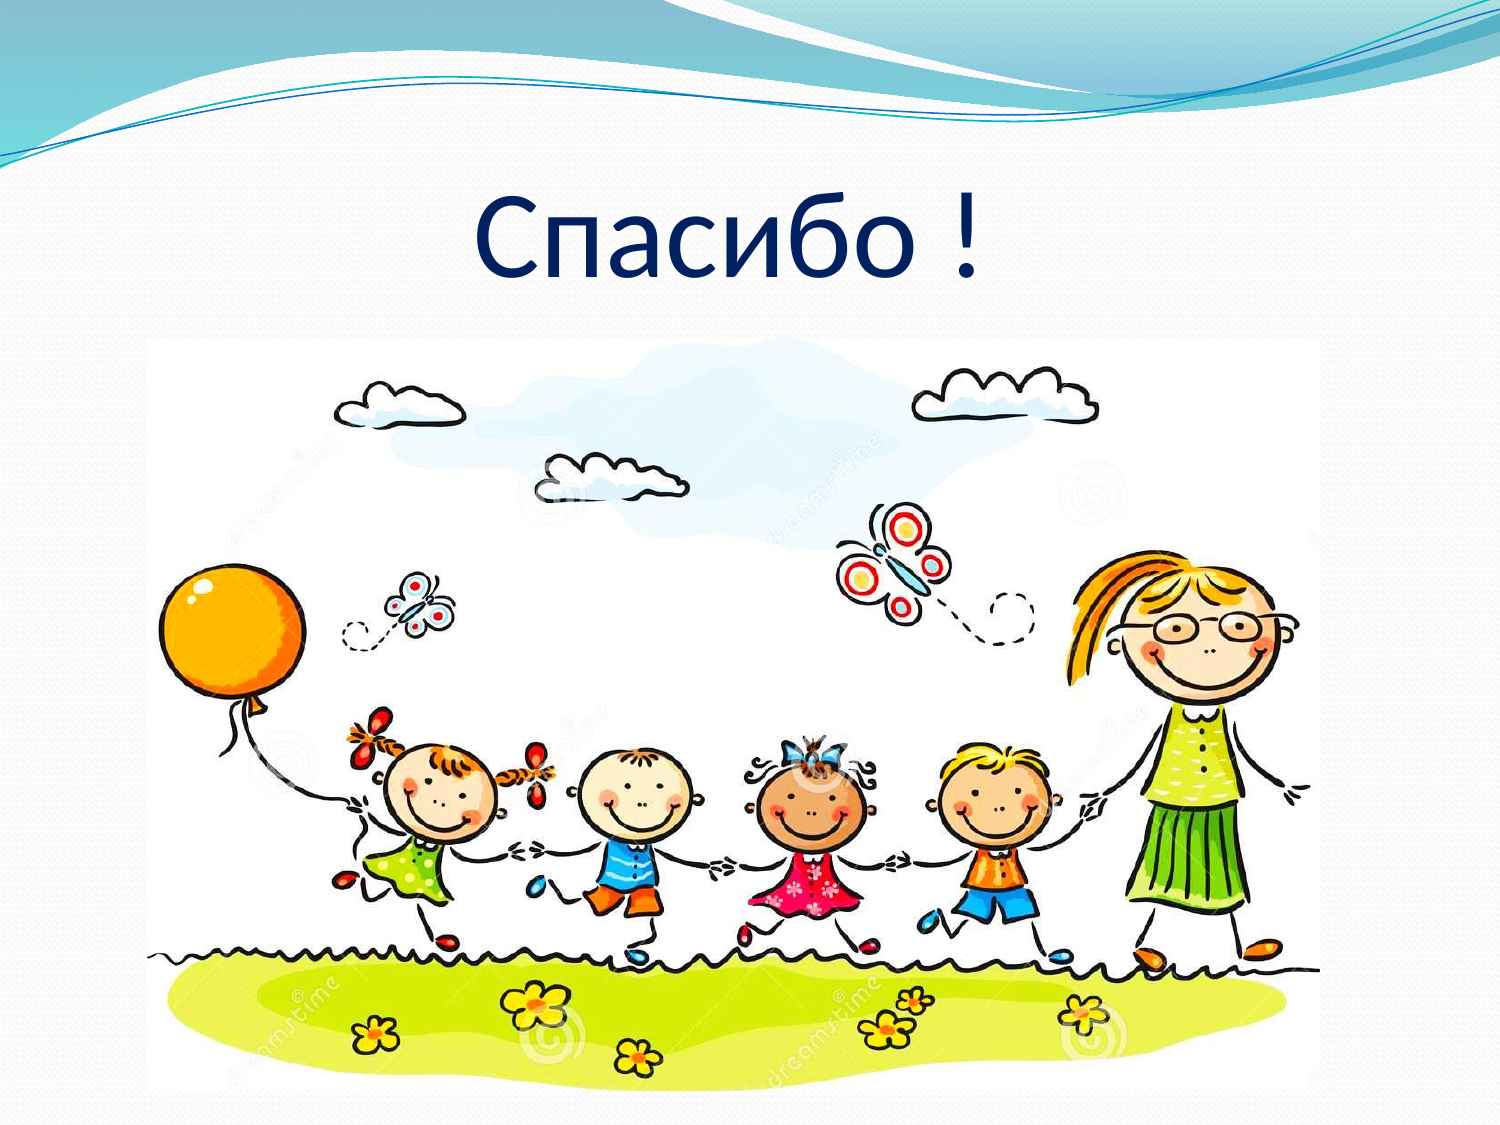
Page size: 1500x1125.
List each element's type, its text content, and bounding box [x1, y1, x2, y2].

title Спасибо ! [383, 115, 1425, 303]
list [147, 337, 1320, 1092]
